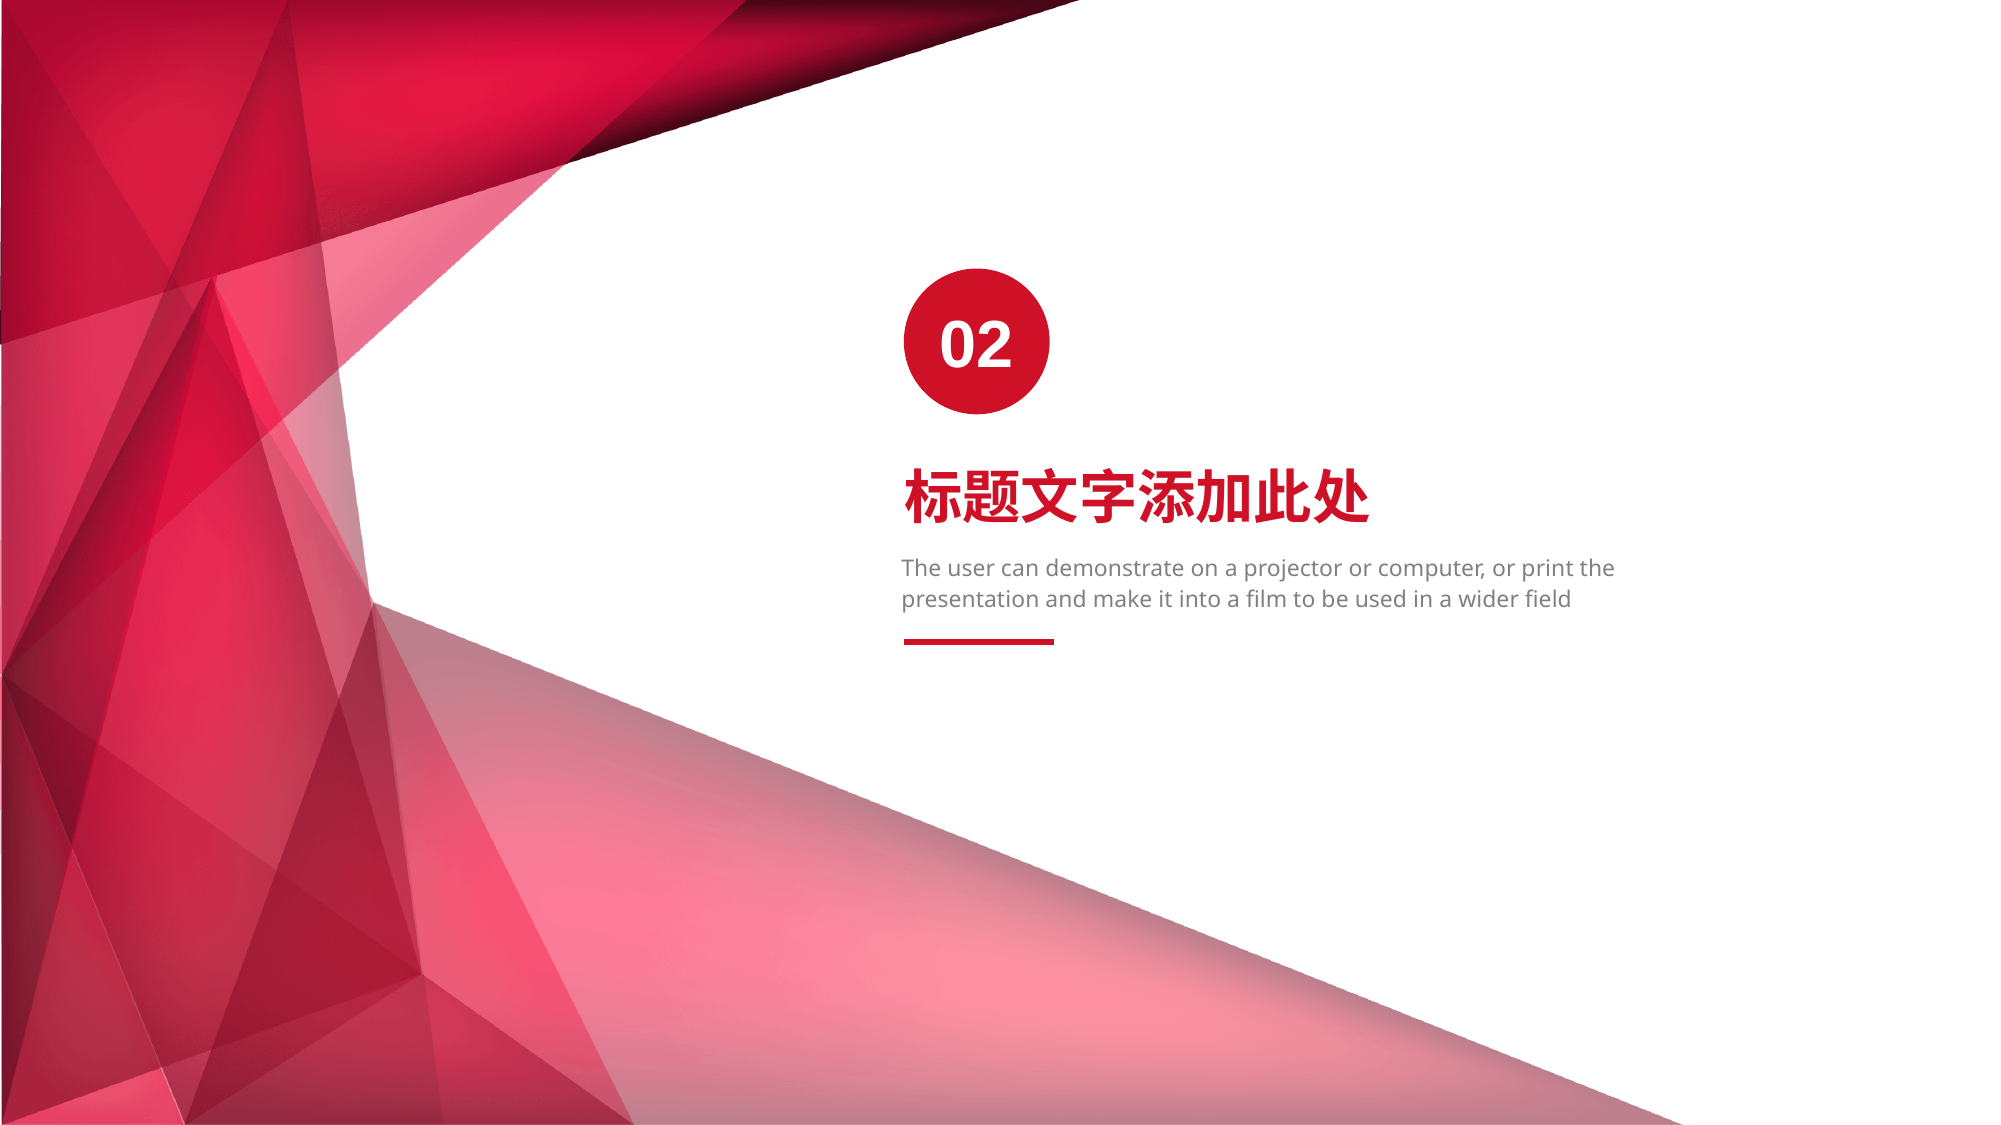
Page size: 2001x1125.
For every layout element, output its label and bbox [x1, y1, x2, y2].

picture [0, 0, 1683, 1125]
text_box [886, 452, 1717, 642]
text_box [903, 268, 1050, 415]
